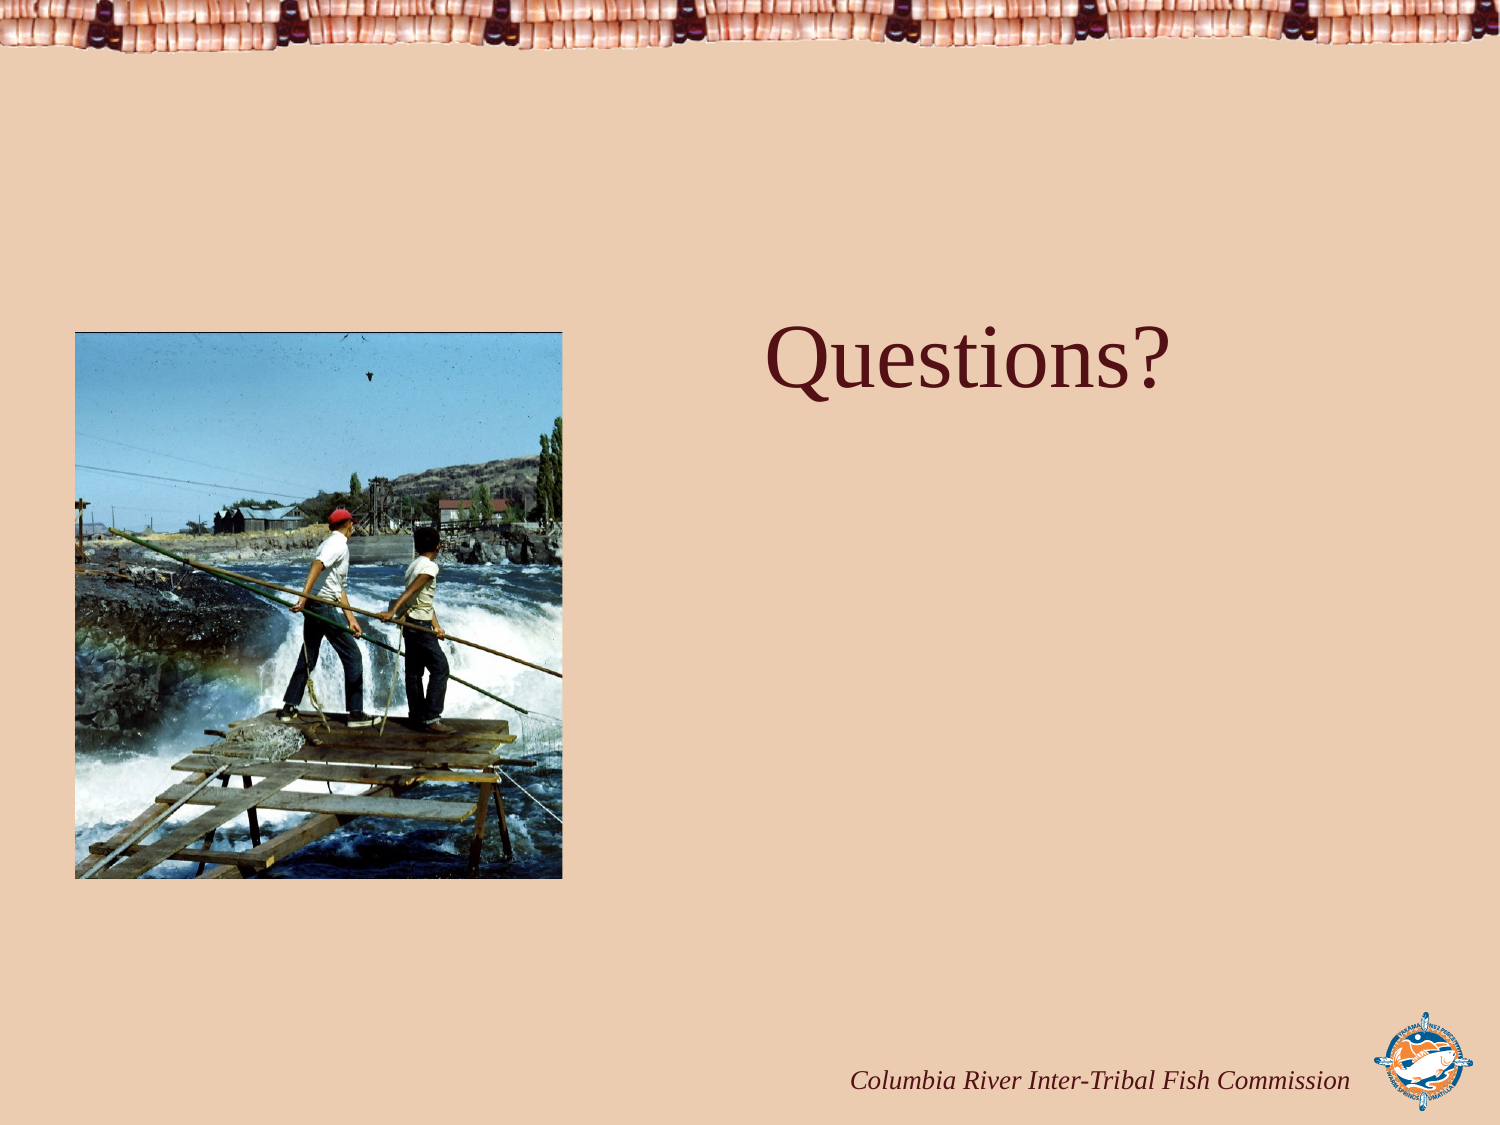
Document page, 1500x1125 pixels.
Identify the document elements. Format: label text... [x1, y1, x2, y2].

text_box Questions? [750, 288, 1279, 414]
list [74, 332, 563, 879]
picture [1374, 1012, 1473, 1111]
picture [0, 0, 1500, 54]
